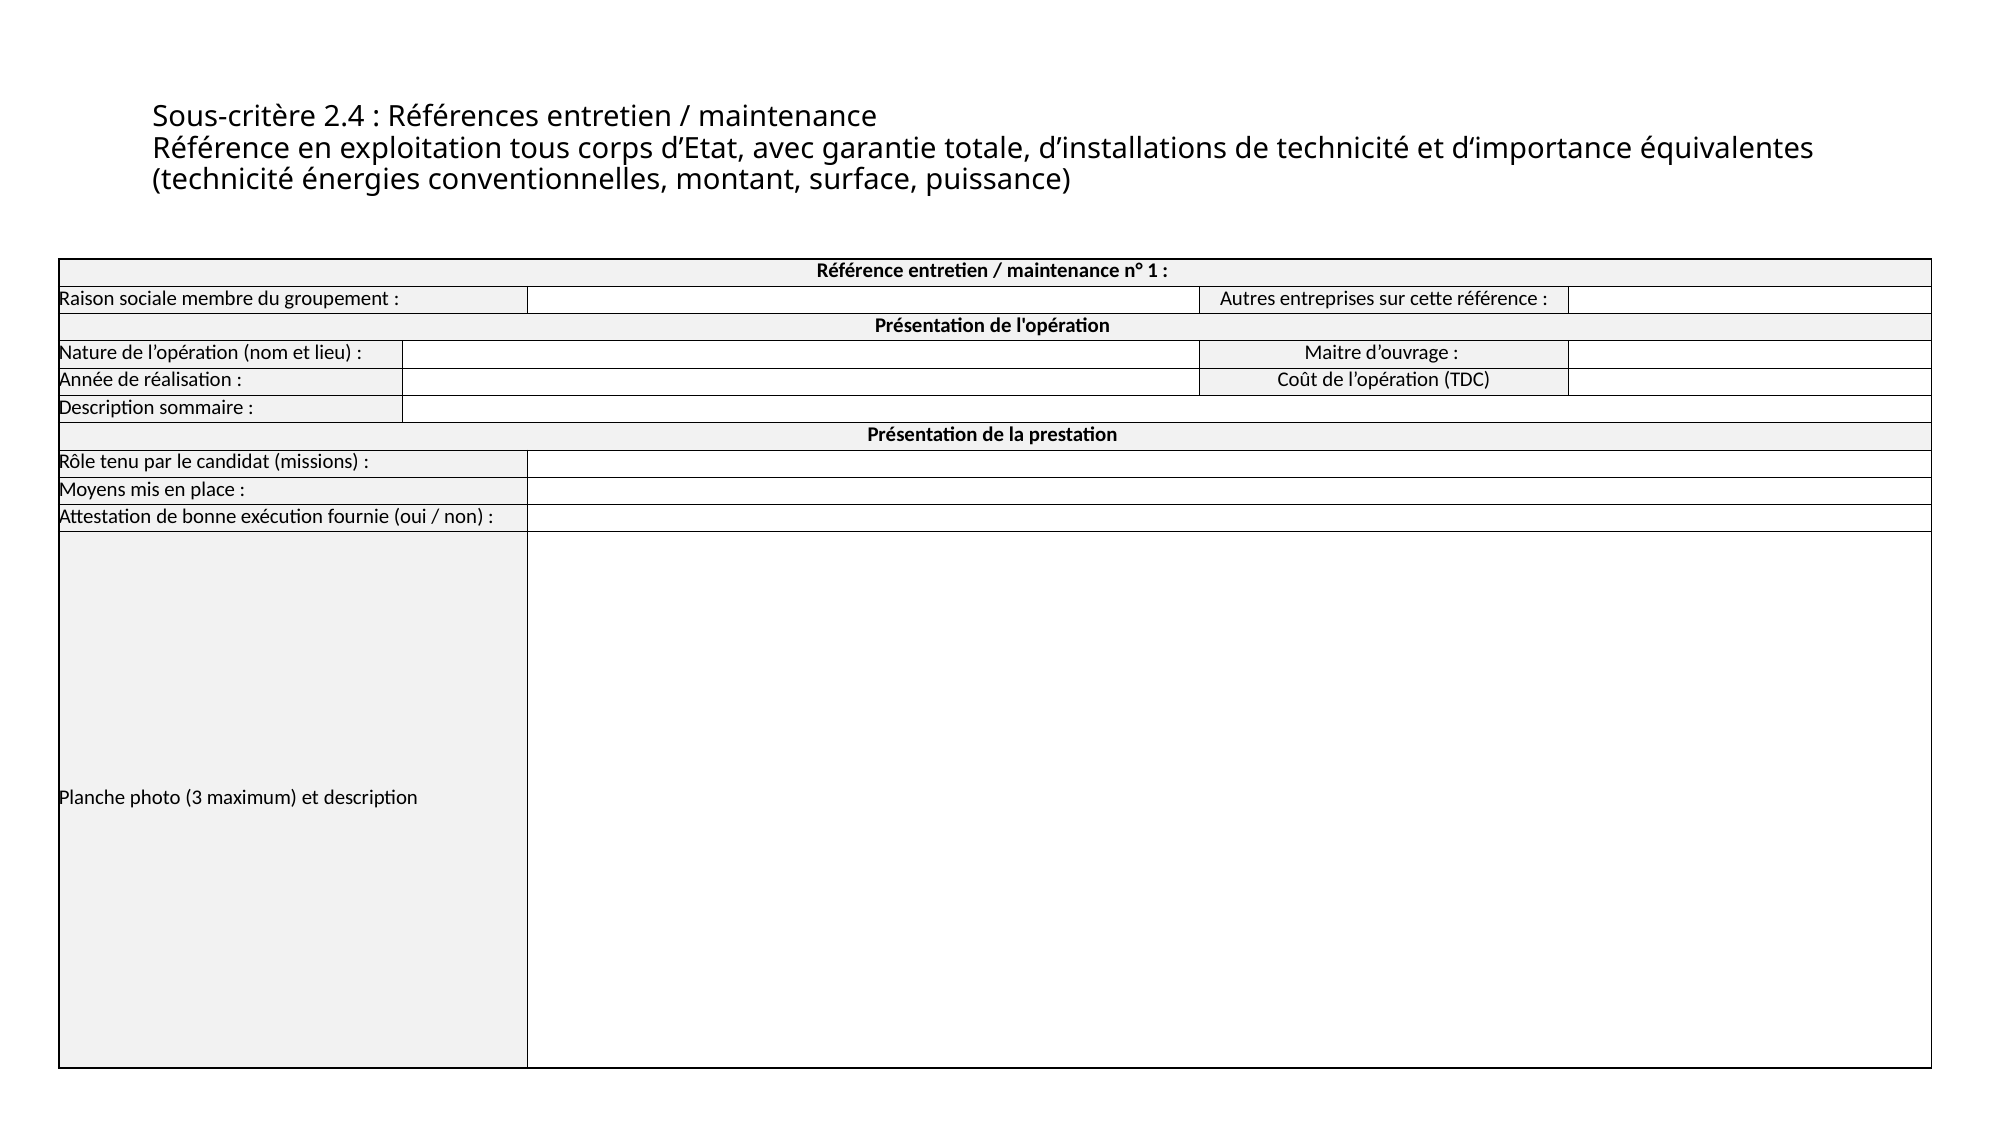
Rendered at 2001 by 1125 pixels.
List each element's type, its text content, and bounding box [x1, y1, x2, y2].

table_cell [403, 396, 1931, 422]
table_cell Présentation de l'opération [60, 314, 1931, 340]
title Sous-critère 2.4 : Références entretien / maintenance Référence en exploitation tous corps d’Etat, avec garantie totale, d’installations de technicité et d‘importance équivalentes (technicité énergies conventionnelles, montant, surface, puissance) [137, 59, 1863, 238]
table_cell Moyens mis en place : [60, 478, 527, 504]
table_cell Coût de l’opération (TDC) [1200, 369, 1568, 395]
table_cell Année de réalisation : [60, 369, 402, 395]
table_cell Raison sociale membre du groupement : [60, 287, 527, 313]
table_cell [528, 532, 1931, 1067]
table_cell [1569, 341, 1931, 368]
table_cell Nature de l’opération (nom et lieu) : [60, 341, 402, 368]
table_cell [528, 505, 1931, 531]
table_cell Maitre d’ouvrage : [1200, 341, 1568, 368]
table_cell Description sommaire : [60, 396, 402, 422]
table_cell [403, 369, 1199, 395]
table_cell Rôle tenu par le candidat (missions) : [60, 451, 527, 477]
table_cell Autres entreprises sur cette référence : [1200, 287, 1568, 313]
table_cell [528, 451, 1931, 477]
table_cell [1569, 287, 1931, 313]
table_header Référence entretien / maintenance n° 1 : [60, 260, 1931, 286]
table_cell [403, 341, 1199, 368]
table_cell [528, 478, 1931, 504]
table_cell Attestation de bonne exécution fournie (oui / non) : [60, 505, 527, 531]
table_cell [528, 287, 1199, 313]
table_cell Planche photo (3 maximum) et description [60, 532, 527, 1067]
table_cell [1569, 369, 1931, 395]
table_cell Présentation de la prestation [60, 423, 1931, 450]
